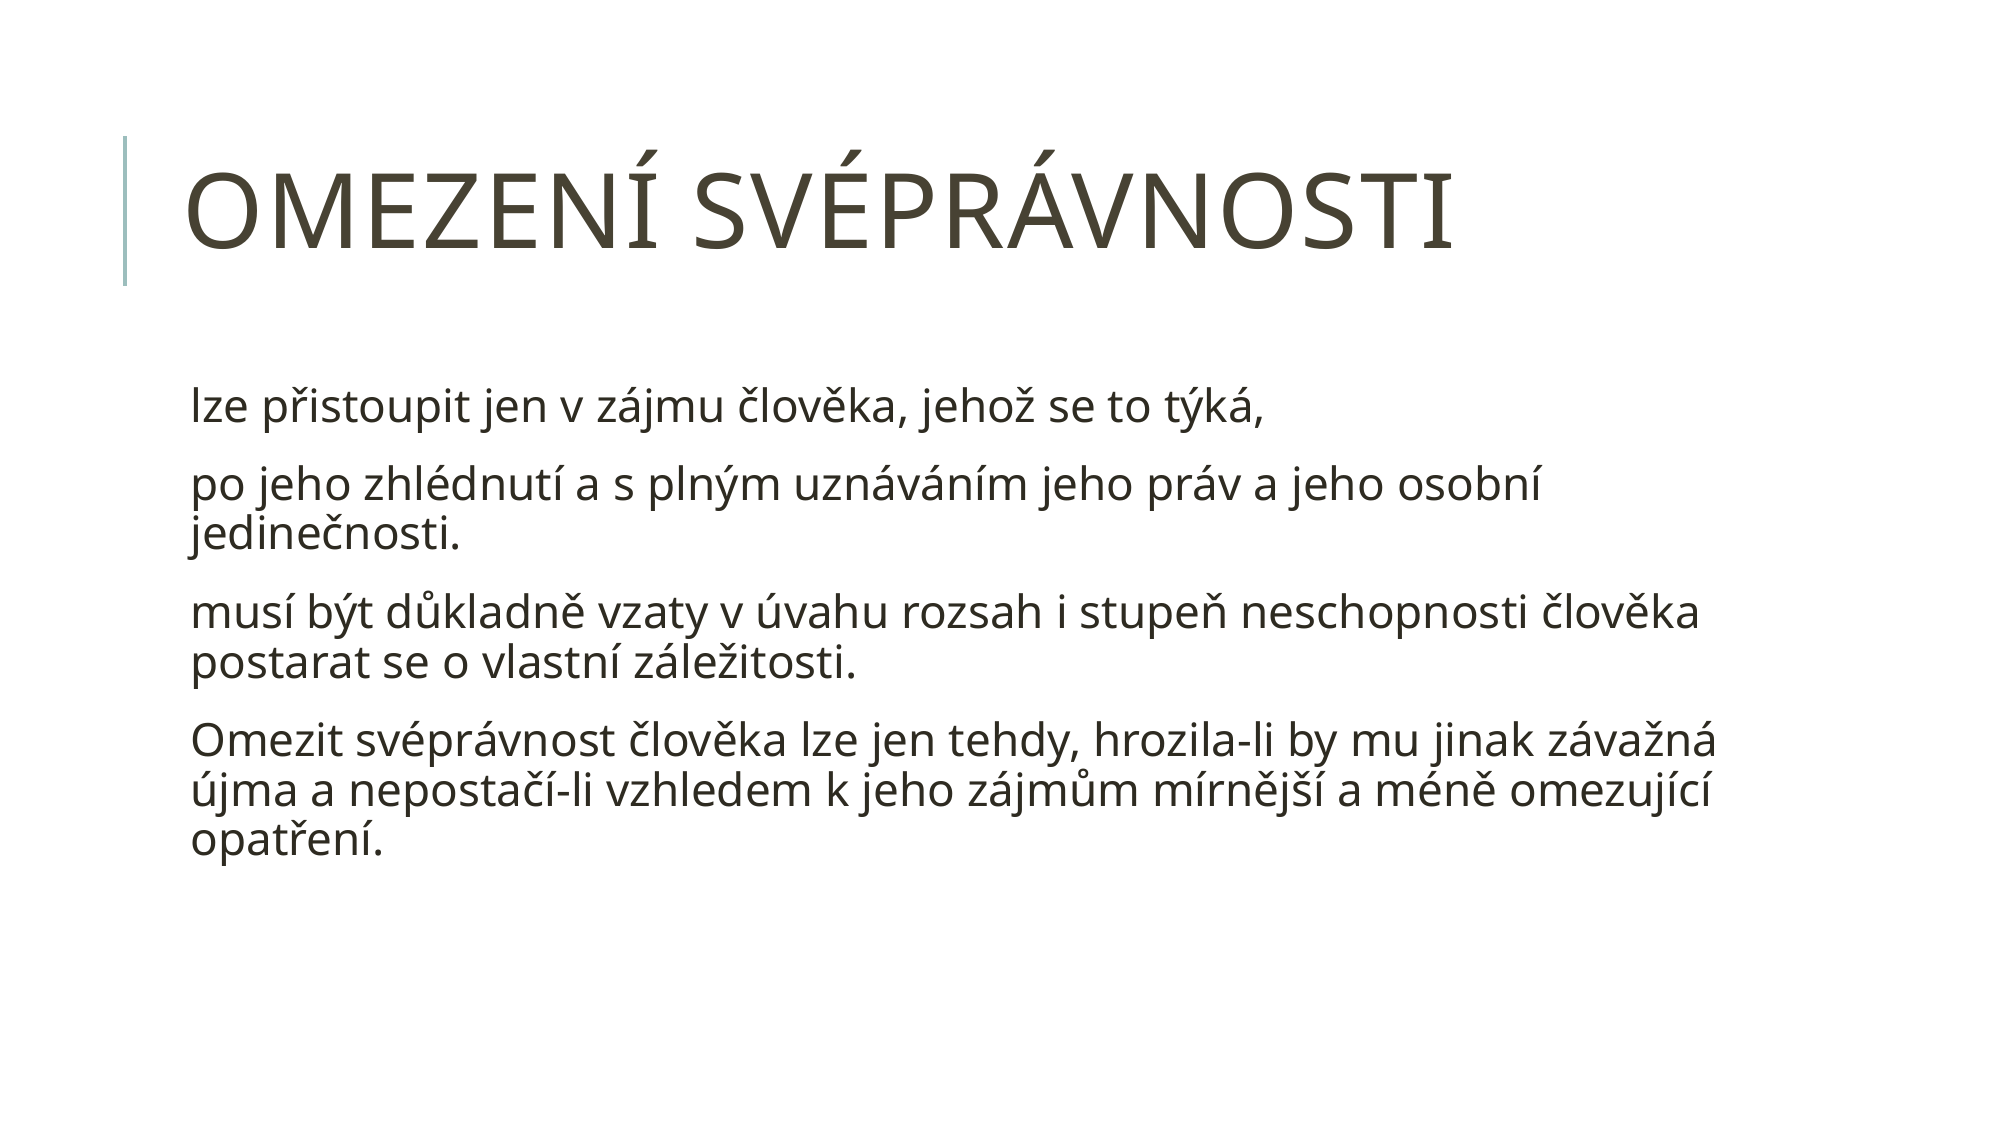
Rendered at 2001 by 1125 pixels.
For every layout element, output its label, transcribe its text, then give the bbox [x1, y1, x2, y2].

list lze přistoupit jen v zájmu člověka, jehož se to týká, po jeho zhlédnutí a s plným uznáváním jeho práv a jeho osobní jedinečnosti. musí být důkladně vzaty v úvahu rozsah i stupeň neschopnosti člověka postarat se o vlastní záležitosti. Omezit svéprávnost člověka lze jen tehdy, hrozila-li by mu jinak závažná újma a nepostačí-li vzhledem k jeho zájmům mírnější a méně omezující opatření. [168, 375, 1763, 1035]
title Omezení svéprávnosti [168, 96, 1763, 342]
